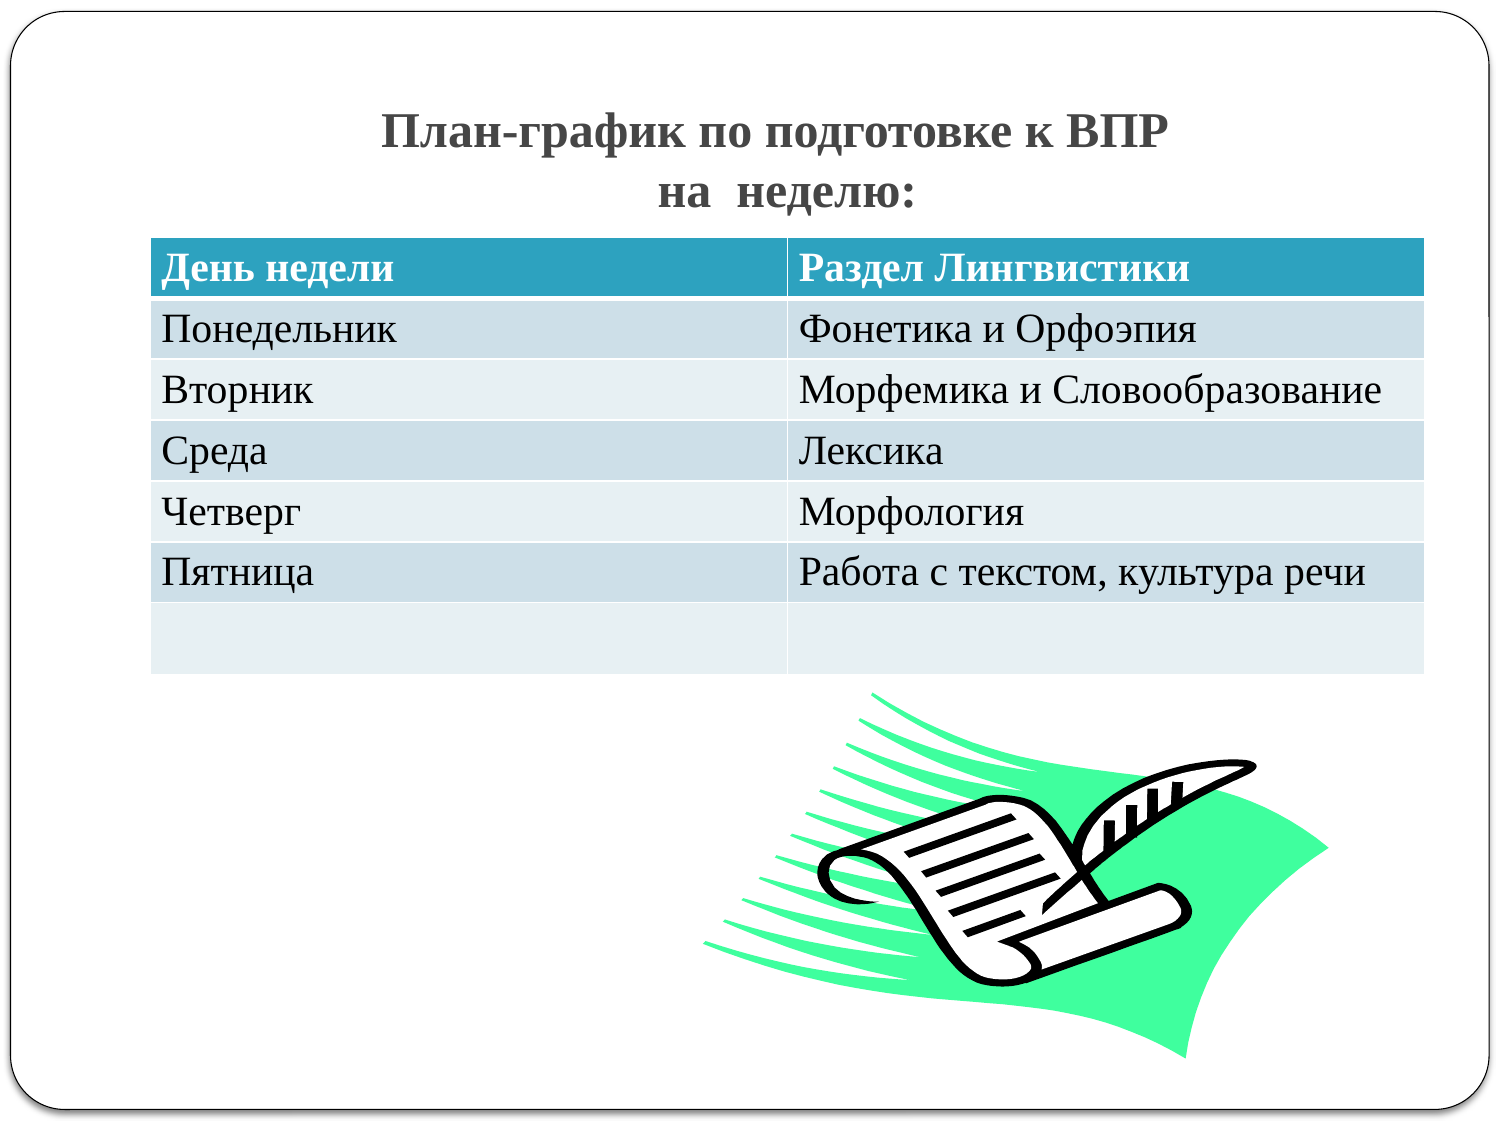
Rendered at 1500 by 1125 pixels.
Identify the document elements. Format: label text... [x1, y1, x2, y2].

table_cell Фонетика и Орфоэпия [788, 301, 1424, 358]
table_cell Четверг [151, 482, 787, 541]
table_cell [788, 603, 1424, 674]
table_header День недели [151, 238, 787, 296]
table_cell Лексика [788, 421, 1424, 480]
table_cell Морфемика и Словообразование [788, 360, 1424, 419]
table_cell [151, 603, 787, 674]
table_header Раздел Лингвистики [788, 238, 1424, 296]
picture [702, 692, 1329, 1059]
table_cell Пятница [151, 543, 787, 602]
table_cell Среда [151, 421, 787, 480]
table_cell Понедельник [151, 301, 787, 358]
table_cell Вторник [151, 360, 787, 419]
table_cell Работа с текстом, культура речи [788, 543, 1424, 602]
table_cell Морфология [788, 482, 1424, 541]
title План-график по подготовке к ВПР на неделю: [150, 45, 1425, 233]
